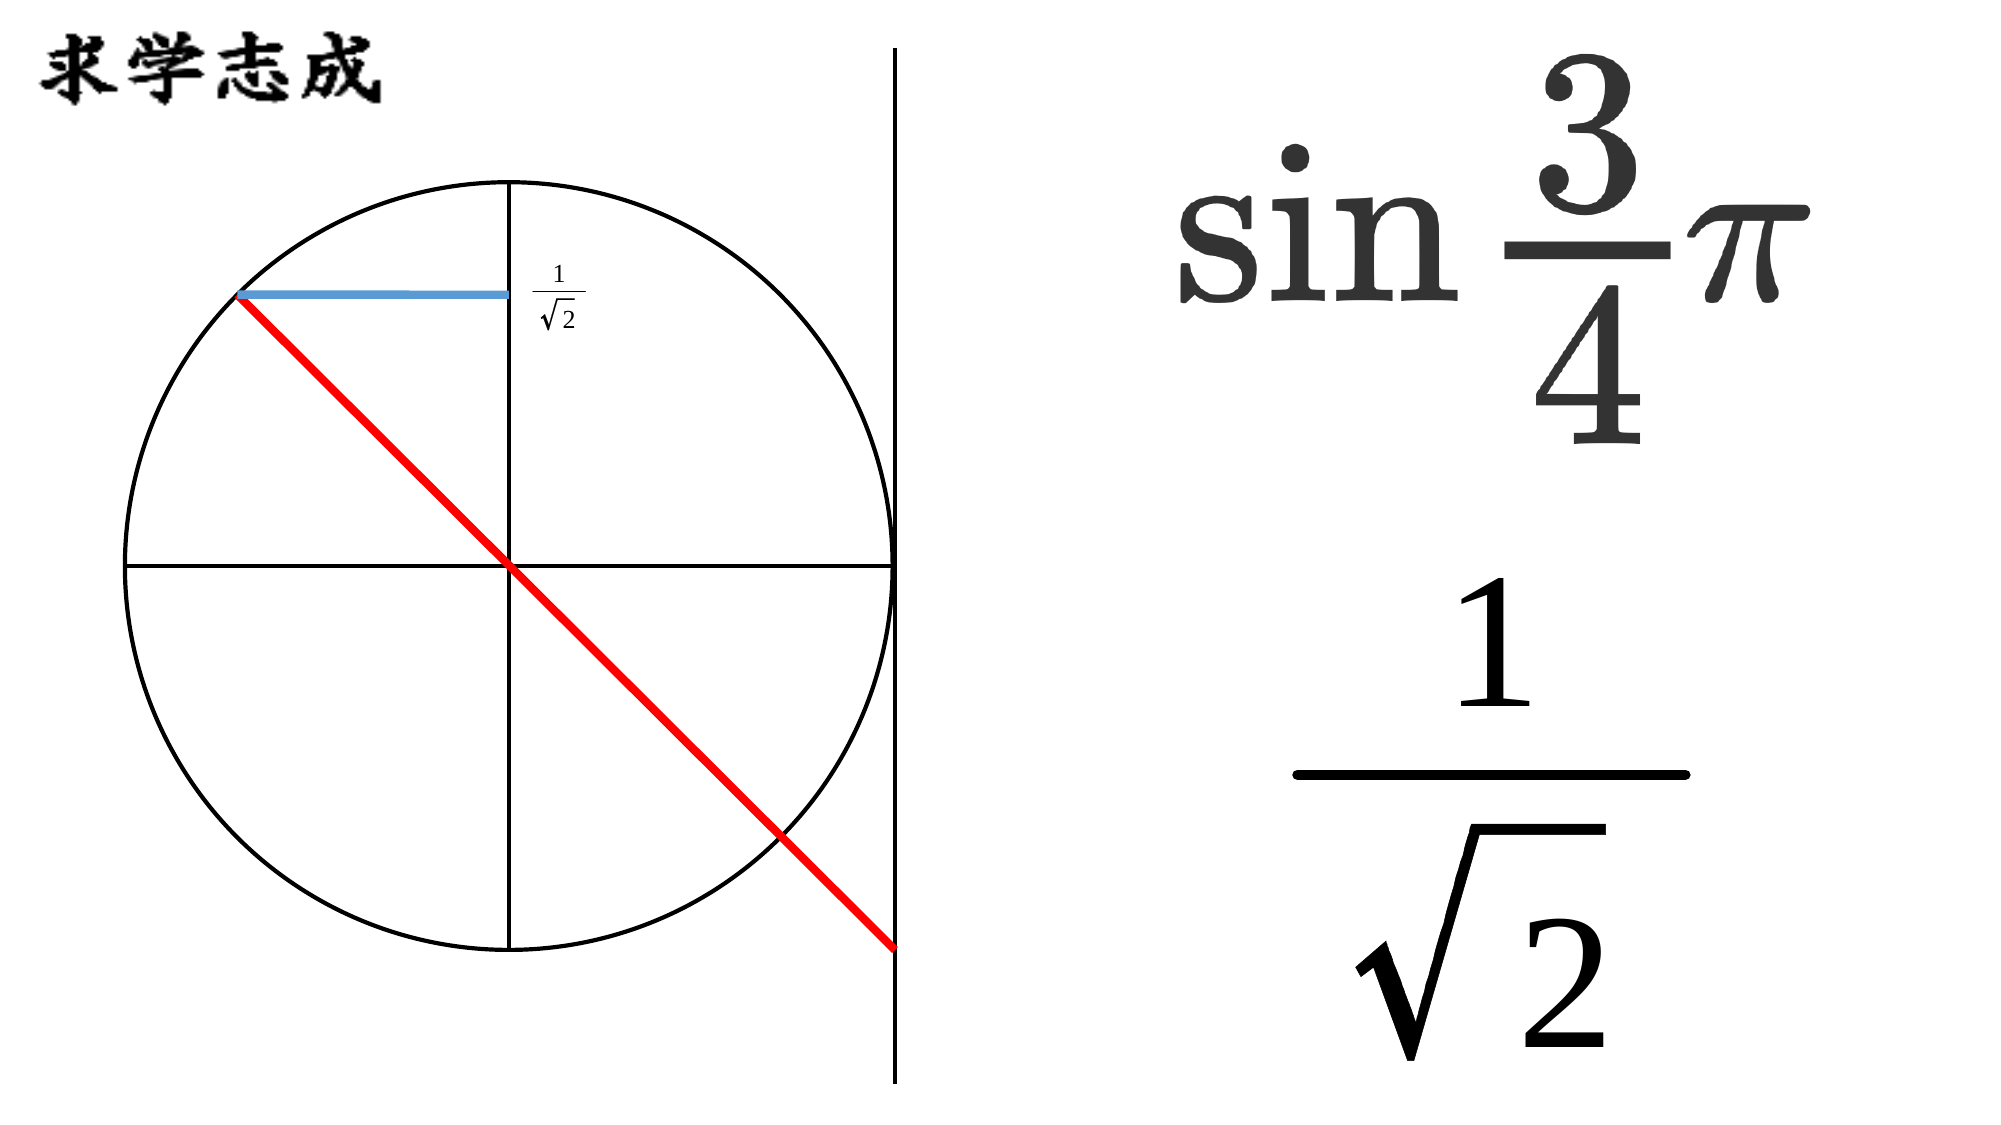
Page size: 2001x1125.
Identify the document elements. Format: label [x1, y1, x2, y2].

text_box [530, 259, 589, 337]
text_box [1276, 533, 1712, 1106]
picture [18, 0, 403, 166]
text_box [240, 181, 782, 294]
picture [1126, 0, 1865, 498]
text_box [123, 293, 237, 839]
text_box [237, 294, 895, 950]
